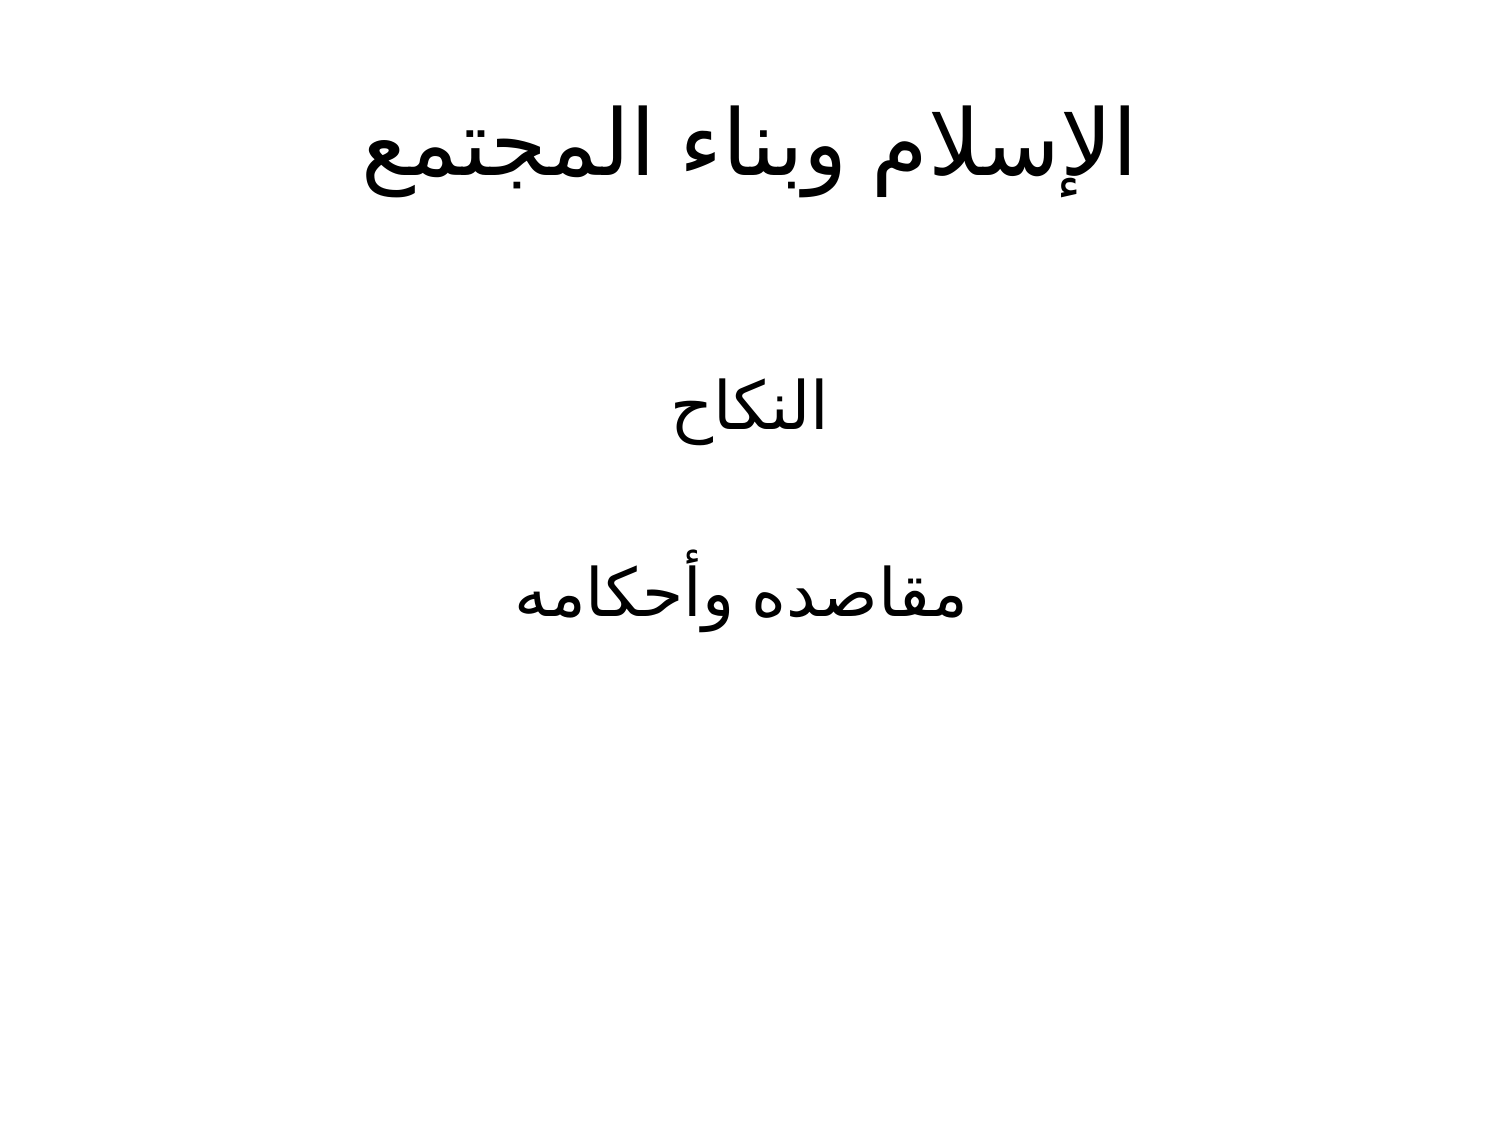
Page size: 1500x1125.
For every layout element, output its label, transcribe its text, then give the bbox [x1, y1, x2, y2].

title الإسلام وبناء المجتمع [75, 45, 1425, 233]
list النكاح مقاصده وأحكامه [75, 262, 1425, 1005]
